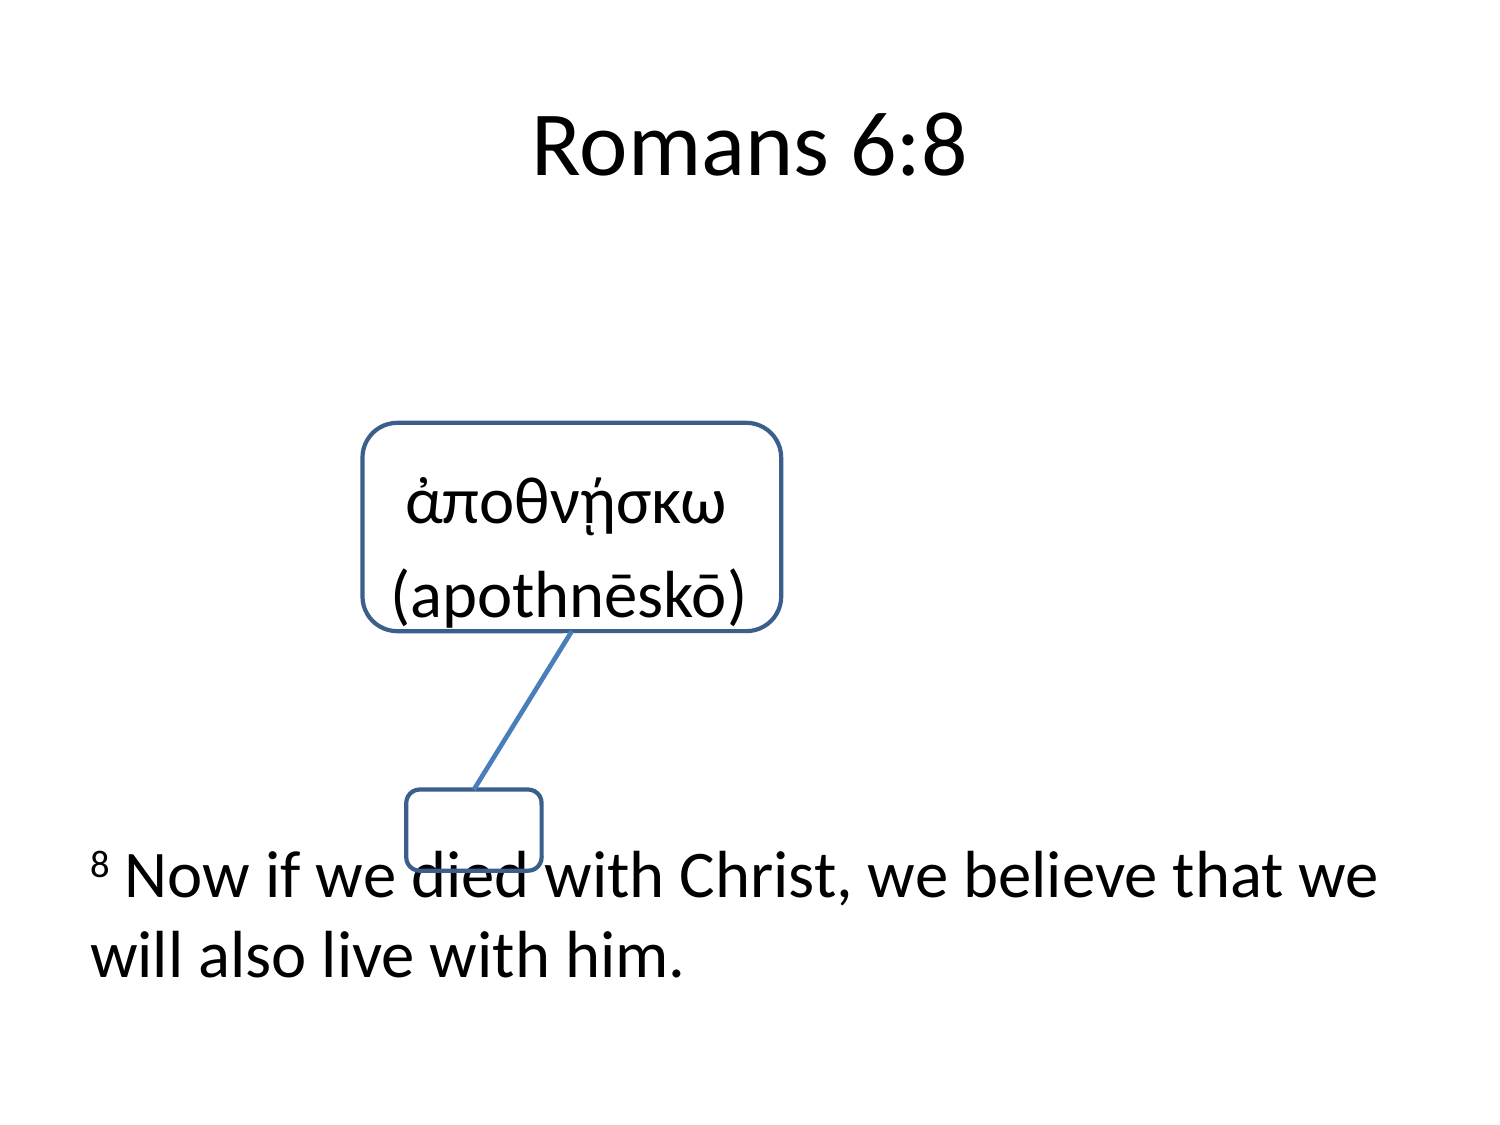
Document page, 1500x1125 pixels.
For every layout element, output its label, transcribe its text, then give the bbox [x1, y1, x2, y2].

list ἀποθνῄσκω (apothnēskō) 8 Now if we died with Christ, we believe that we will also live with him. [75, 262, 1425, 1005]
title Romans 6:8 [75, 45, 1425, 233]
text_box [473, 630, 573, 790]
text_box [360, 420, 784, 634]
text_box [404, 787, 544, 873]
